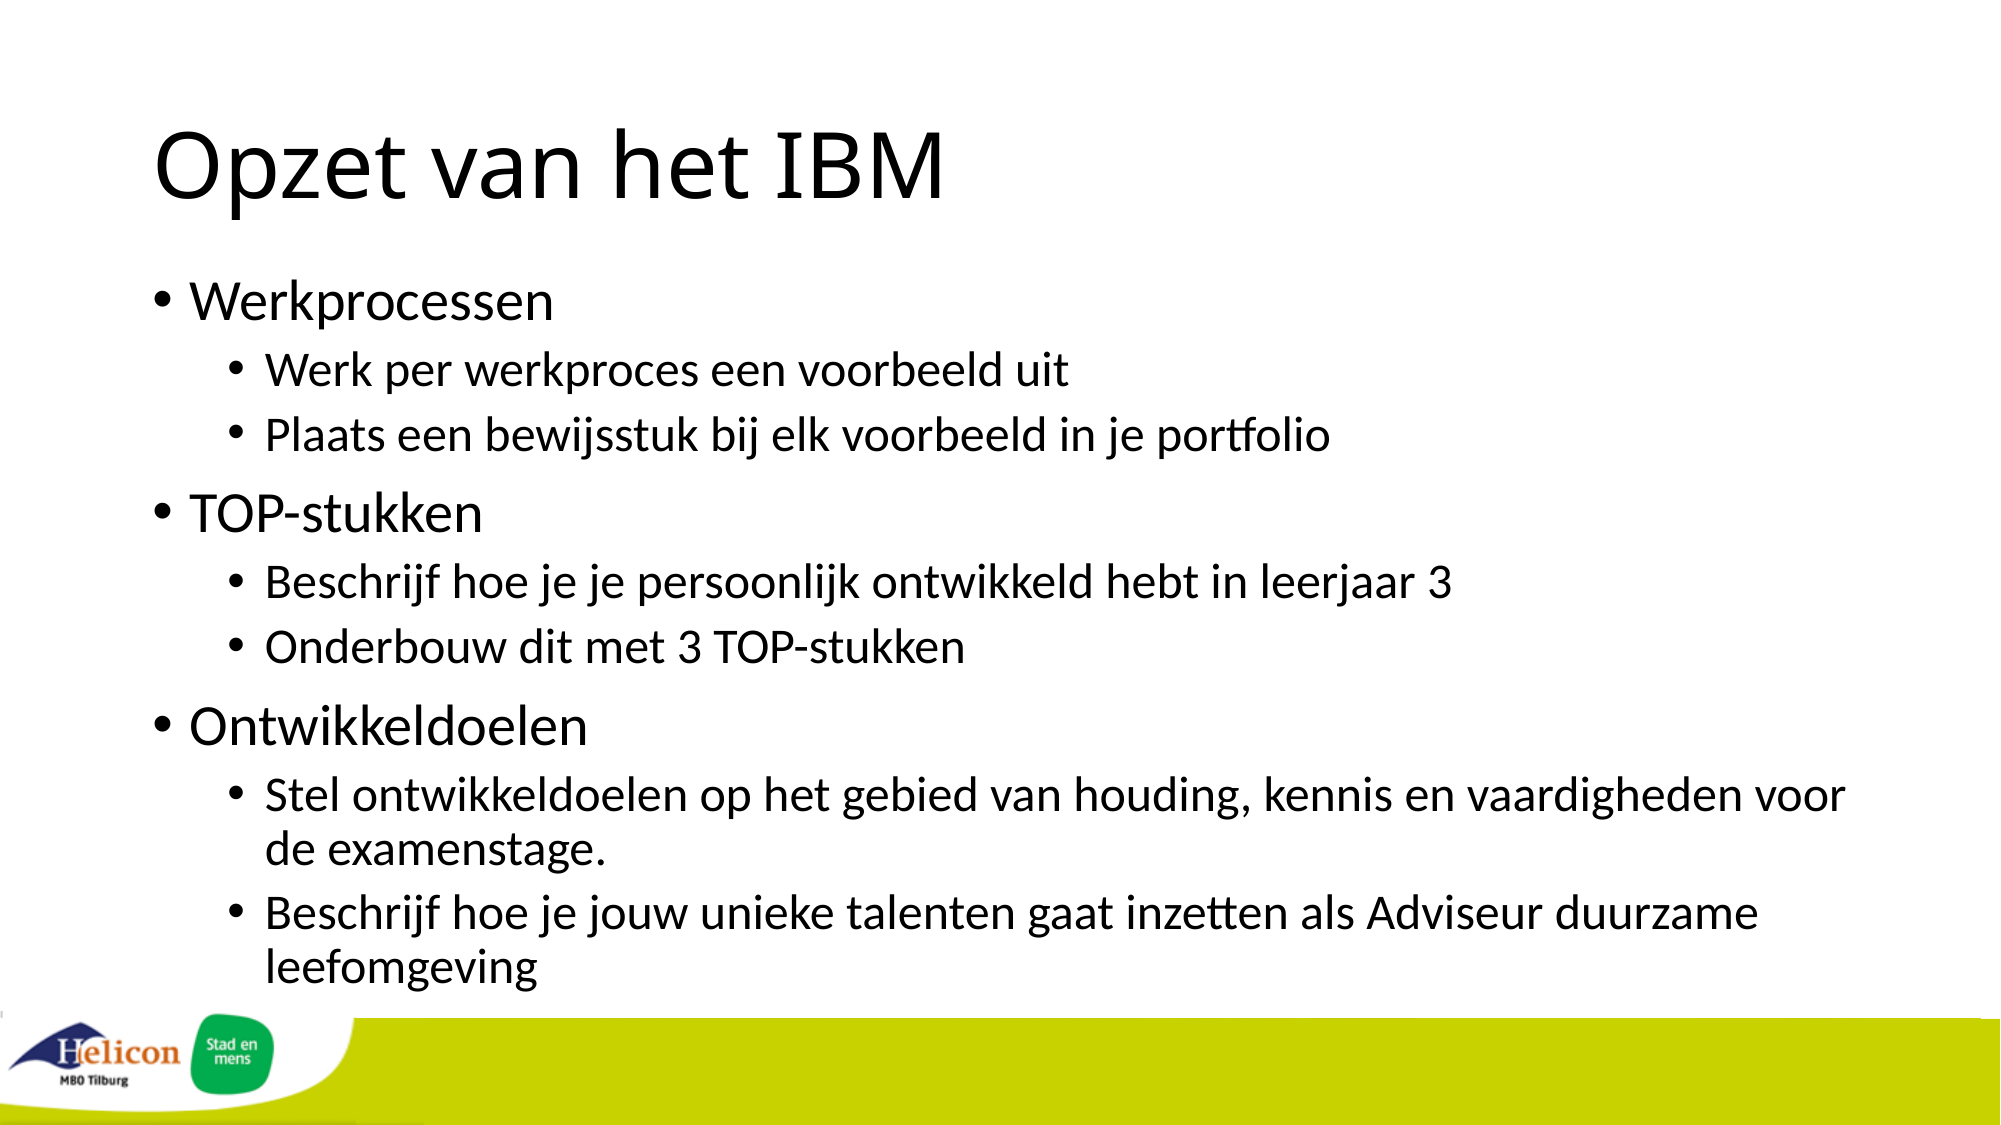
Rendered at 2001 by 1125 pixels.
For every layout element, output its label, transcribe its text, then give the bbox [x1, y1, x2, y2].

title Opzet van het IBM [137, 59, 1863, 262]
list Werkprocessen Werk per werkproces een voorbeeld uit Plaats een bewijsstuk bij elk voorbeeld in je portfolio TOP-stukken Beschrijf hoe je je persoonlijk ontwikkeld hebt in leerjaar 3 Onderbouw dit met 3 TOP-stukken Ontwikkeldoelen Stel ontwikkeldoelen op het gebied van houding, kennis en vaardigheden voor de examenstage. Beschrijf hoe je jouw unieke talenten gaat inzetten als Adviseur duurzame leefomgeving [137, 262, 1863, 1026]
picture [0, 1011, 424, 1125]
